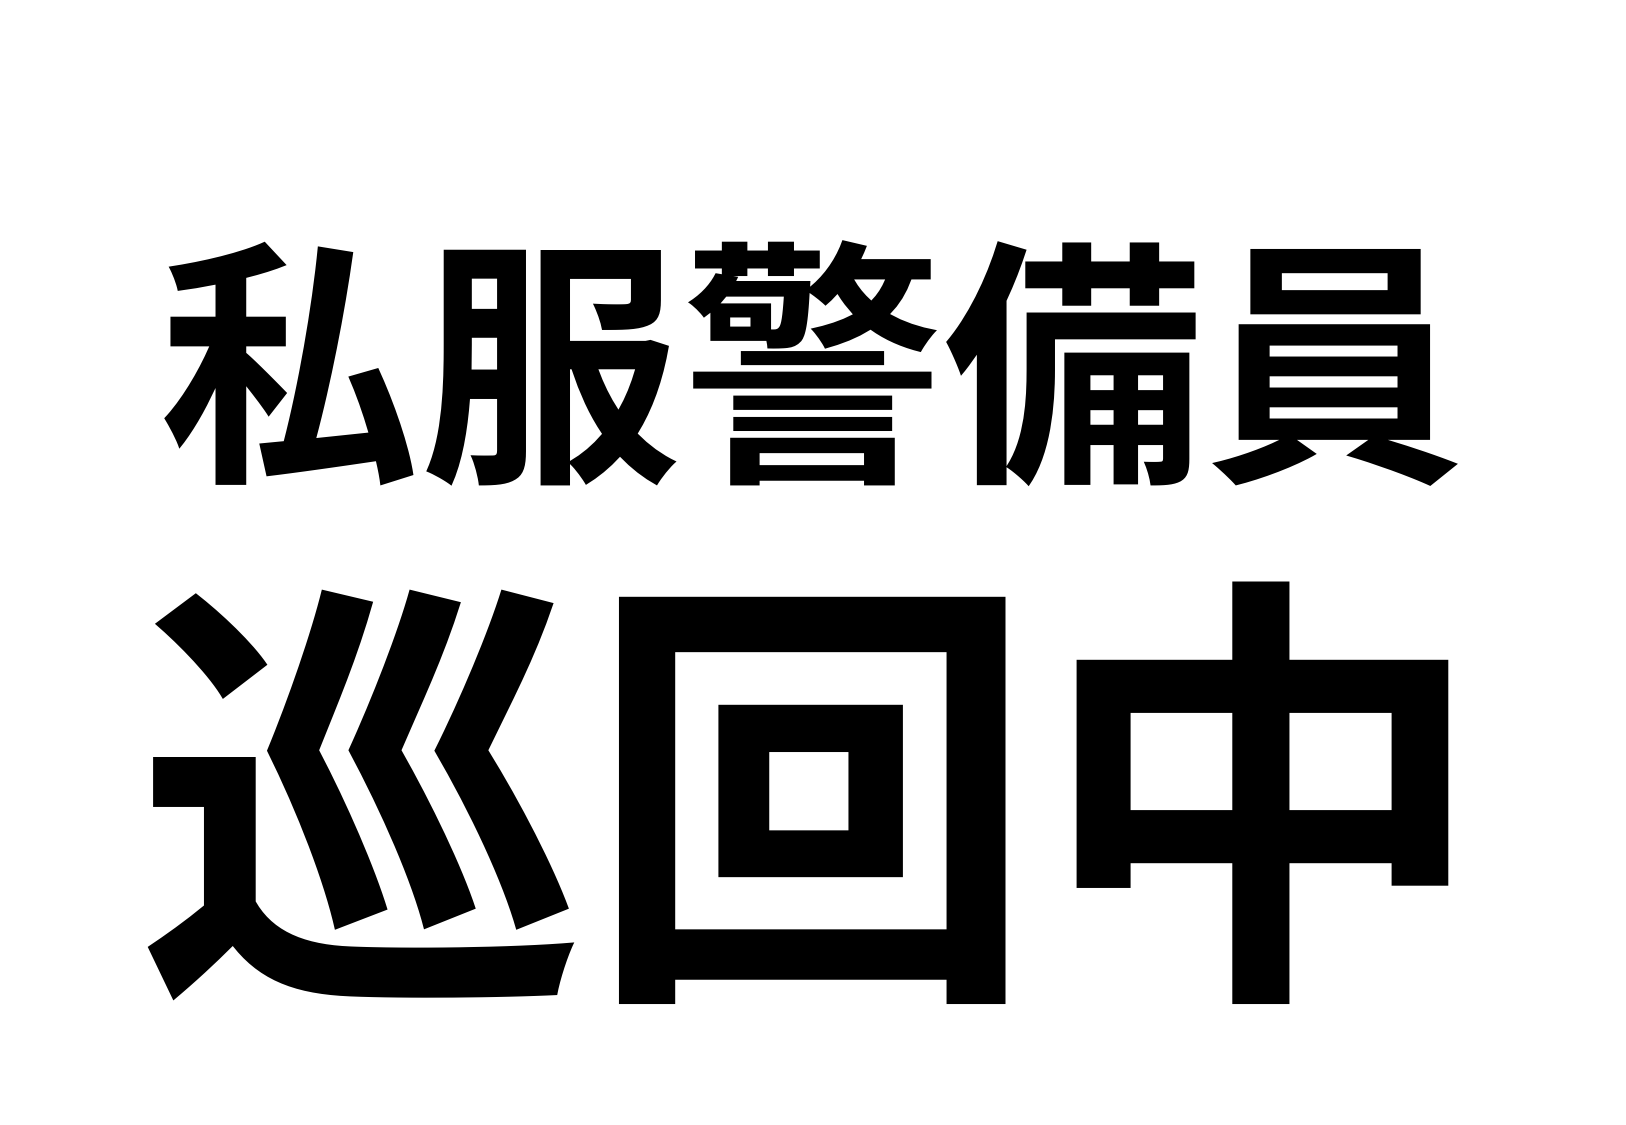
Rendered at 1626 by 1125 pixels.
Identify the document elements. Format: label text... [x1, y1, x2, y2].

text_box 私服警備員 巡回中 [0, 194, 1625, 1062]
